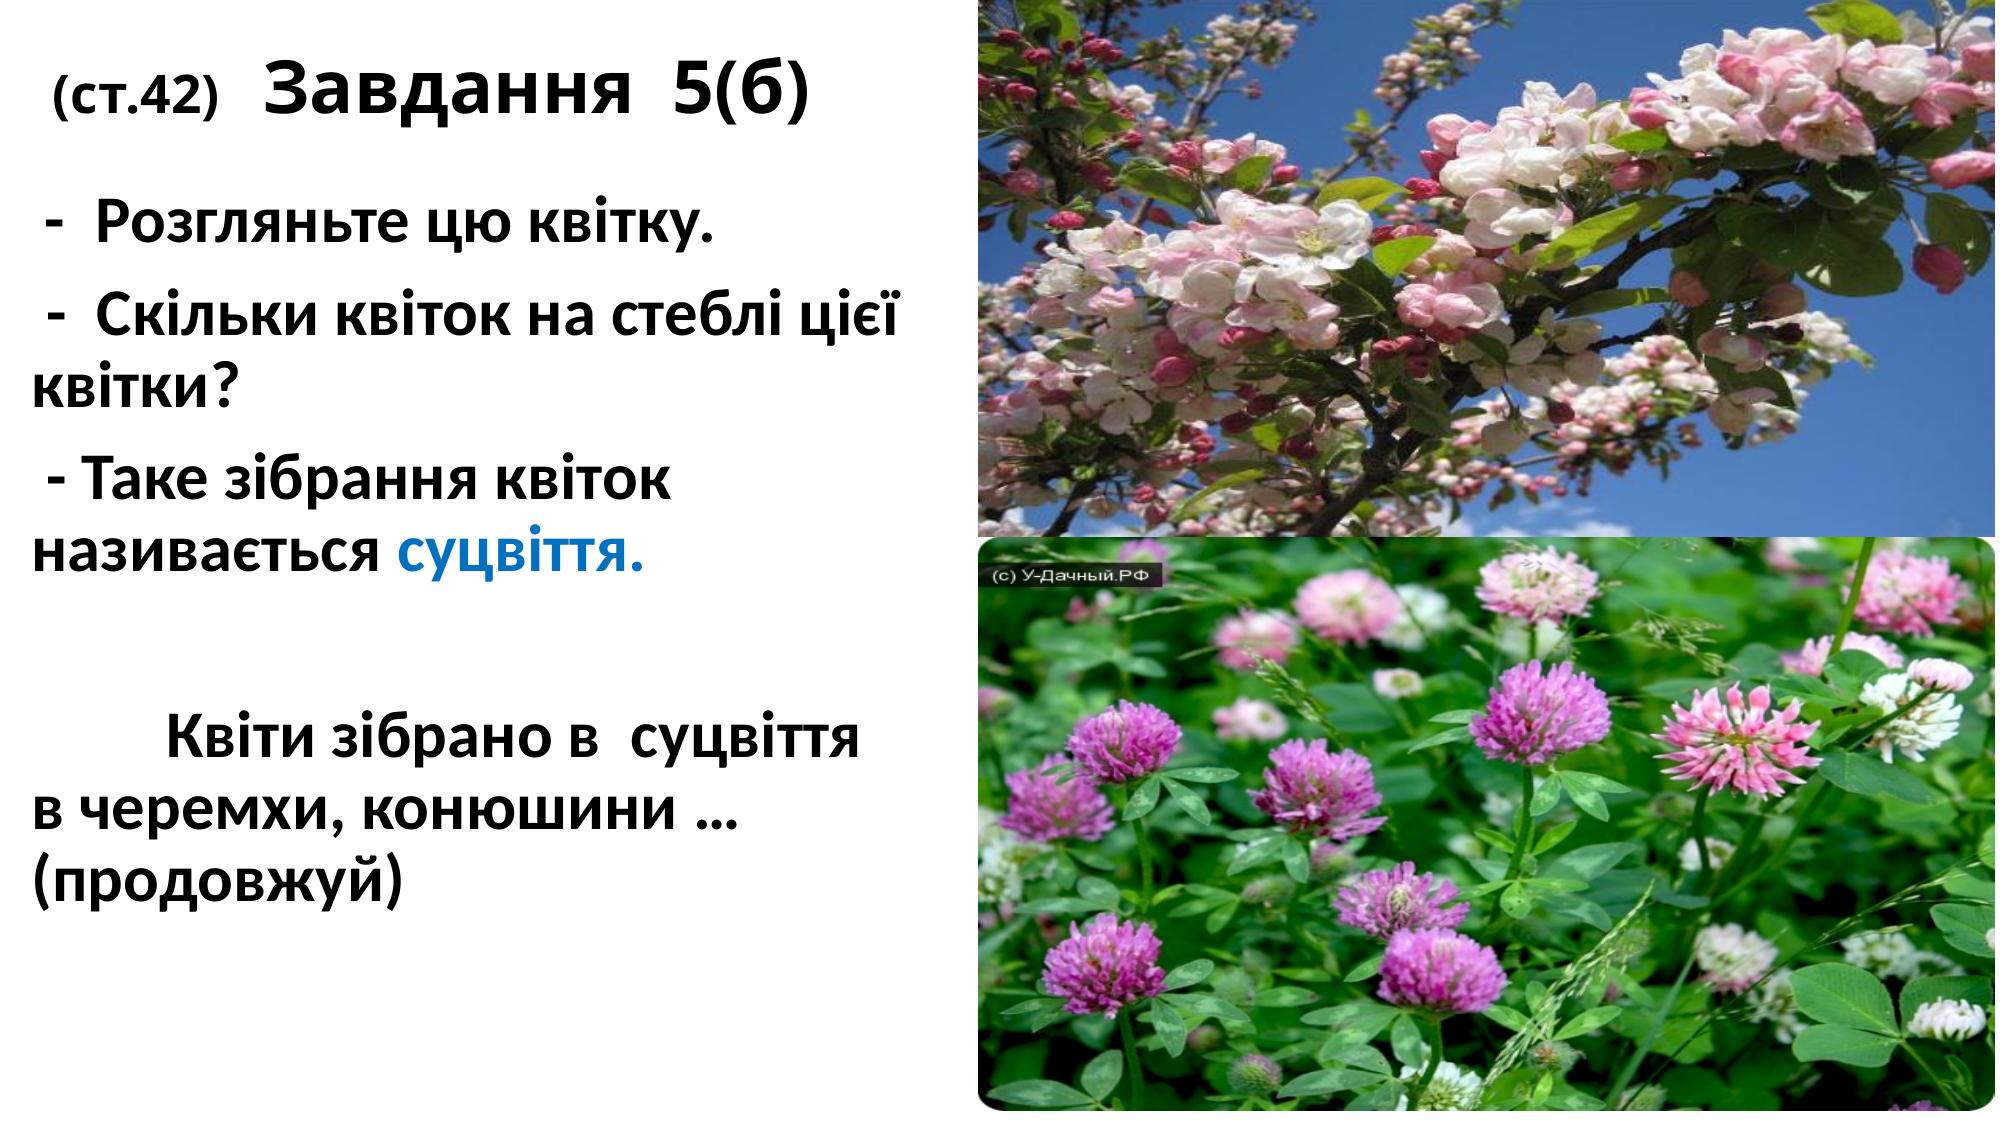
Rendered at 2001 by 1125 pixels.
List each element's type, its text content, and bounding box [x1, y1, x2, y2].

title (ст.42) Завдання 5(б) [0, 18, 871, 162]
picture [978, 0, 1995, 1111]
list - Розгляньте цю квітку. - Скільки квіток на стеблі цієї квітки? - Таке зібрання квіток називається суцвіття. Квіти зібрано в суцвіття в черемхи, конюшини … (продовжуй) [16, 177, 925, 1125]
